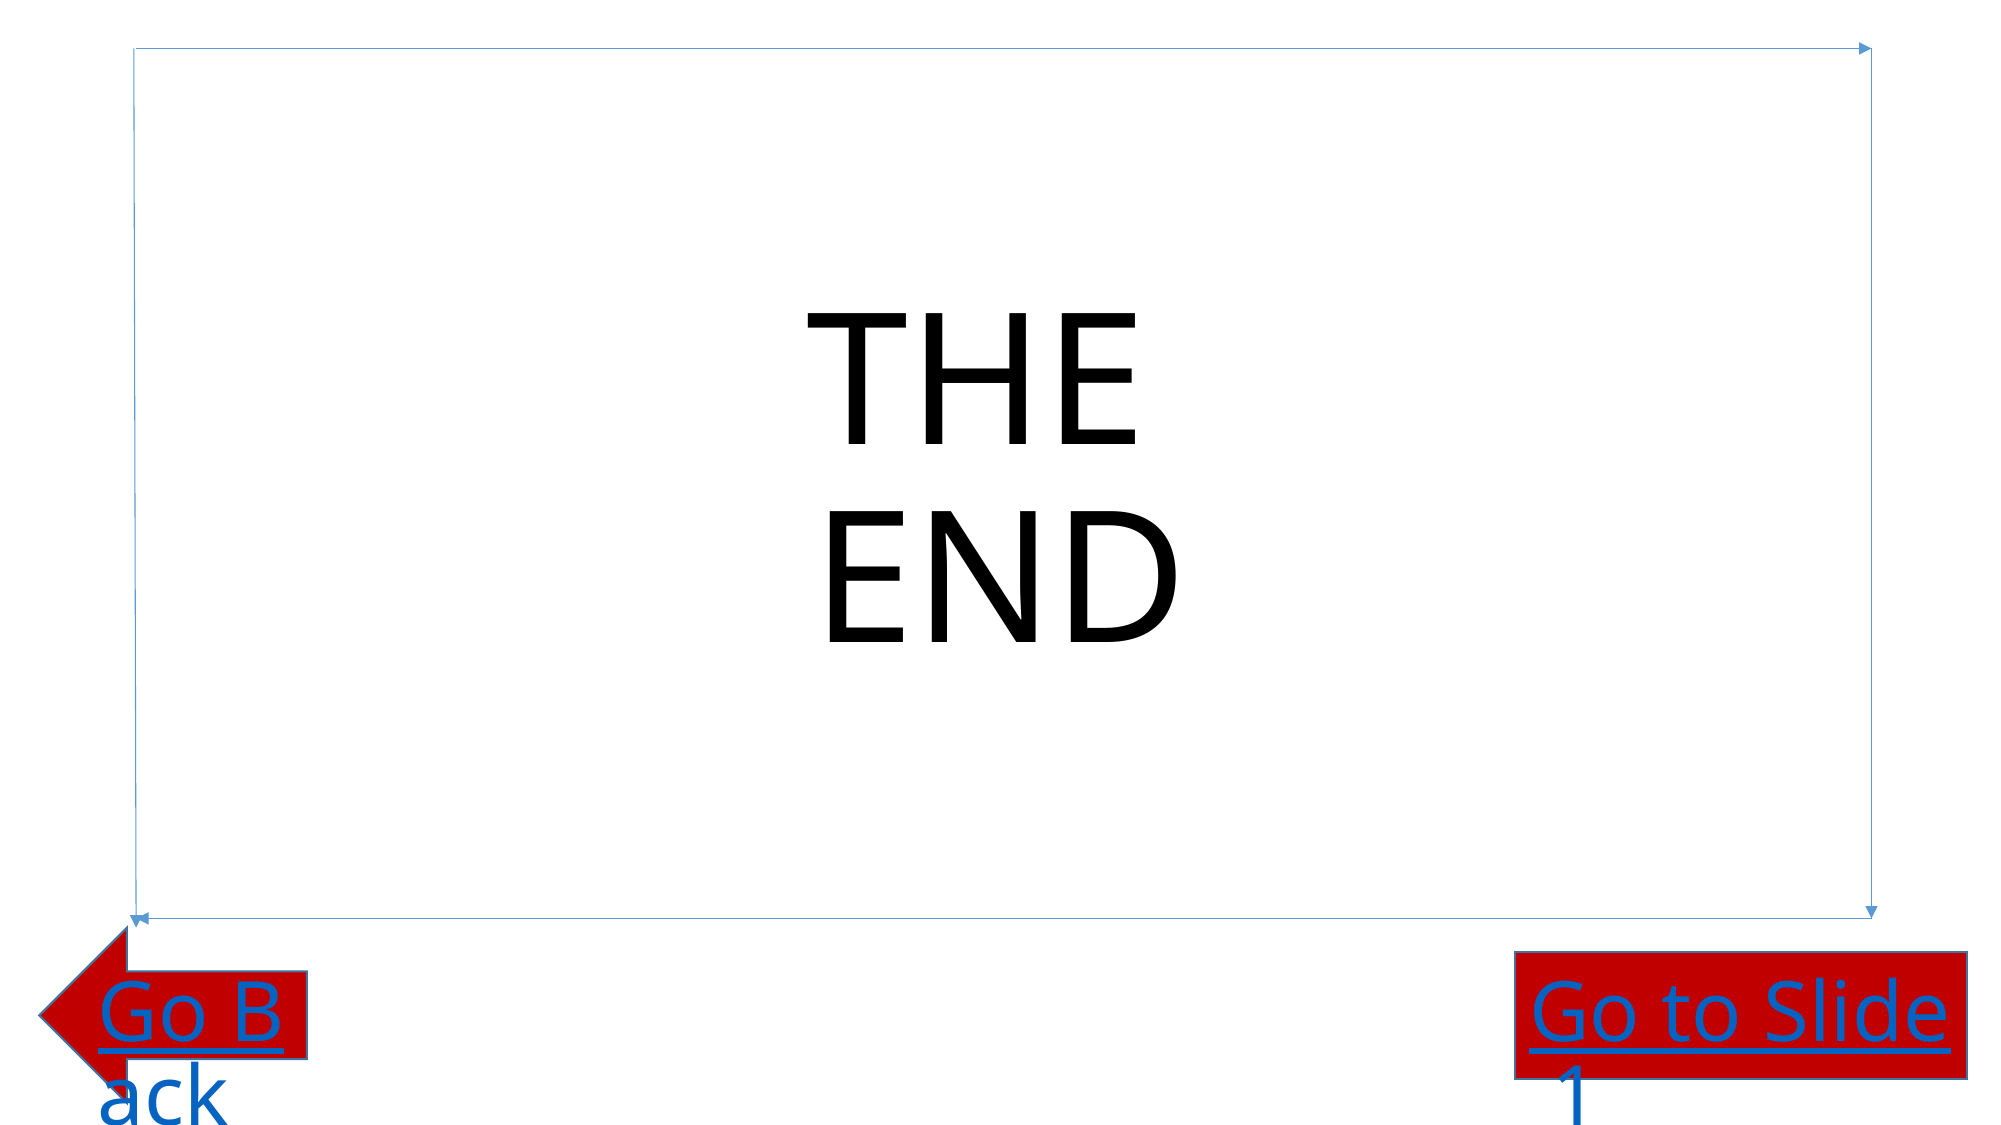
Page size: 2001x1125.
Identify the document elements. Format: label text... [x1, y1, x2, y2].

title THE END [137, 50, 1863, 918]
text_box Go to Slide 1 [1514, 951, 1968, 1080]
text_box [133, 48, 137, 928]
text_box Go Back [37, 925, 308, 1106]
